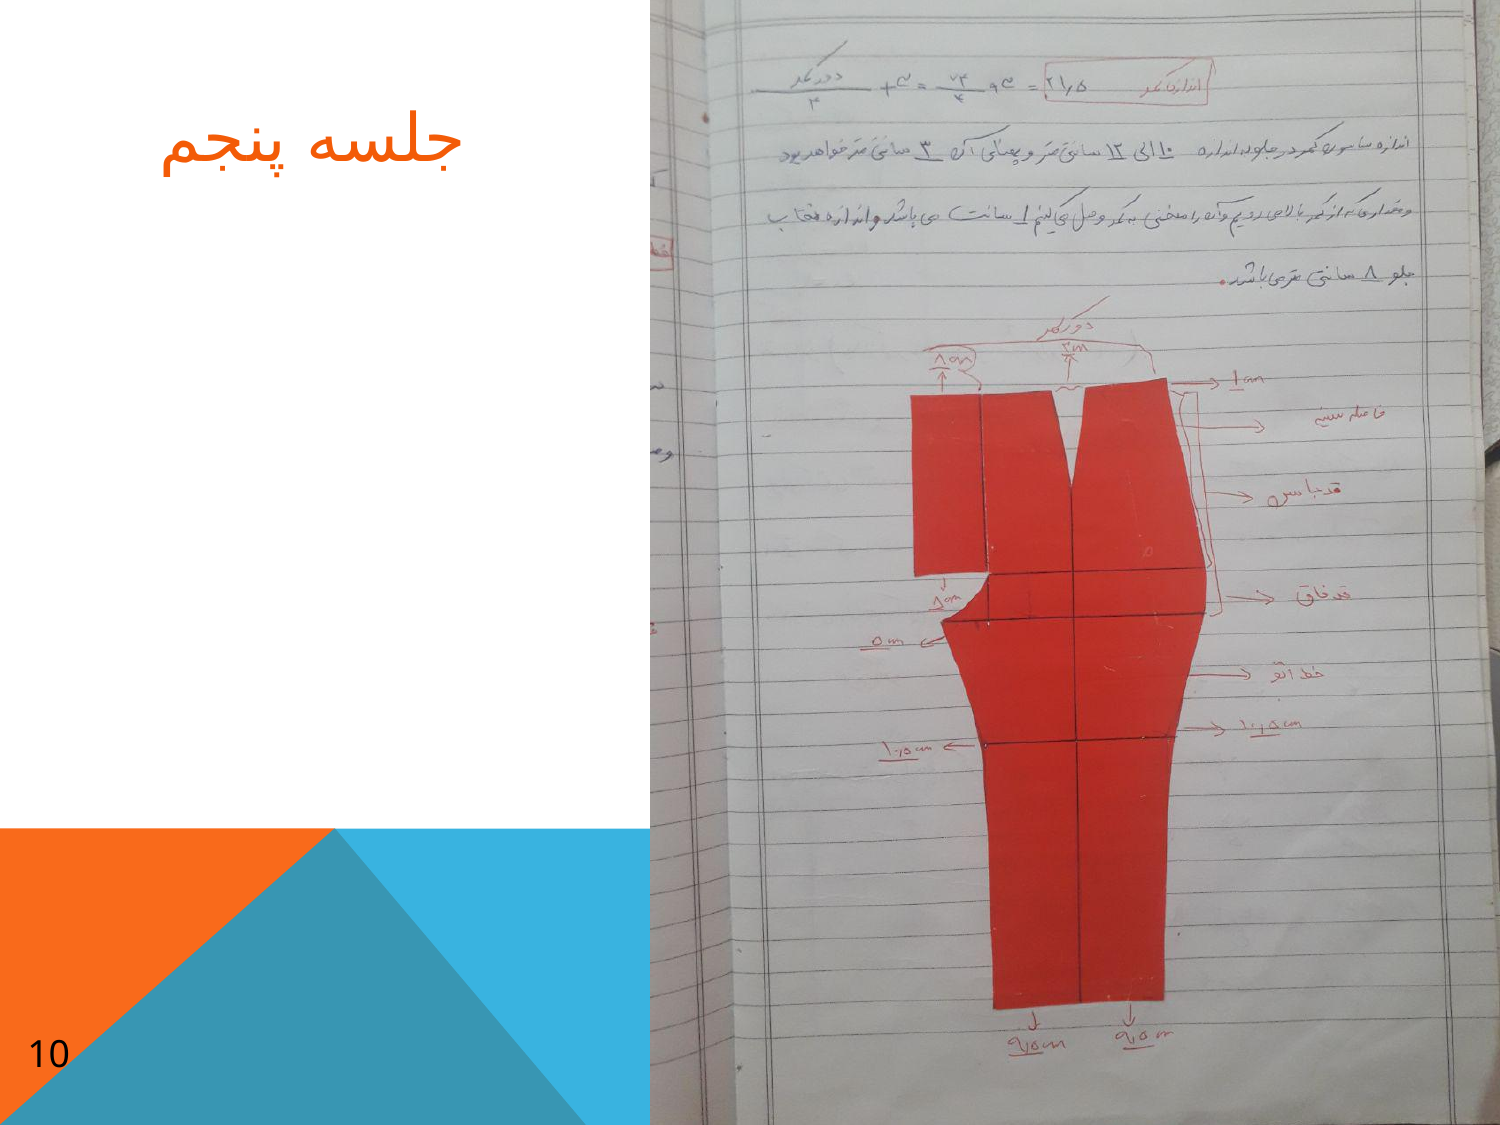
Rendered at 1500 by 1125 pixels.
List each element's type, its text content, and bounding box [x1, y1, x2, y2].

text_box 10 [12, 1023, 113, 1083]
picture [649, 0, 1500, 1125]
text_box جلسه پنجم [112, 87, 513, 183]
